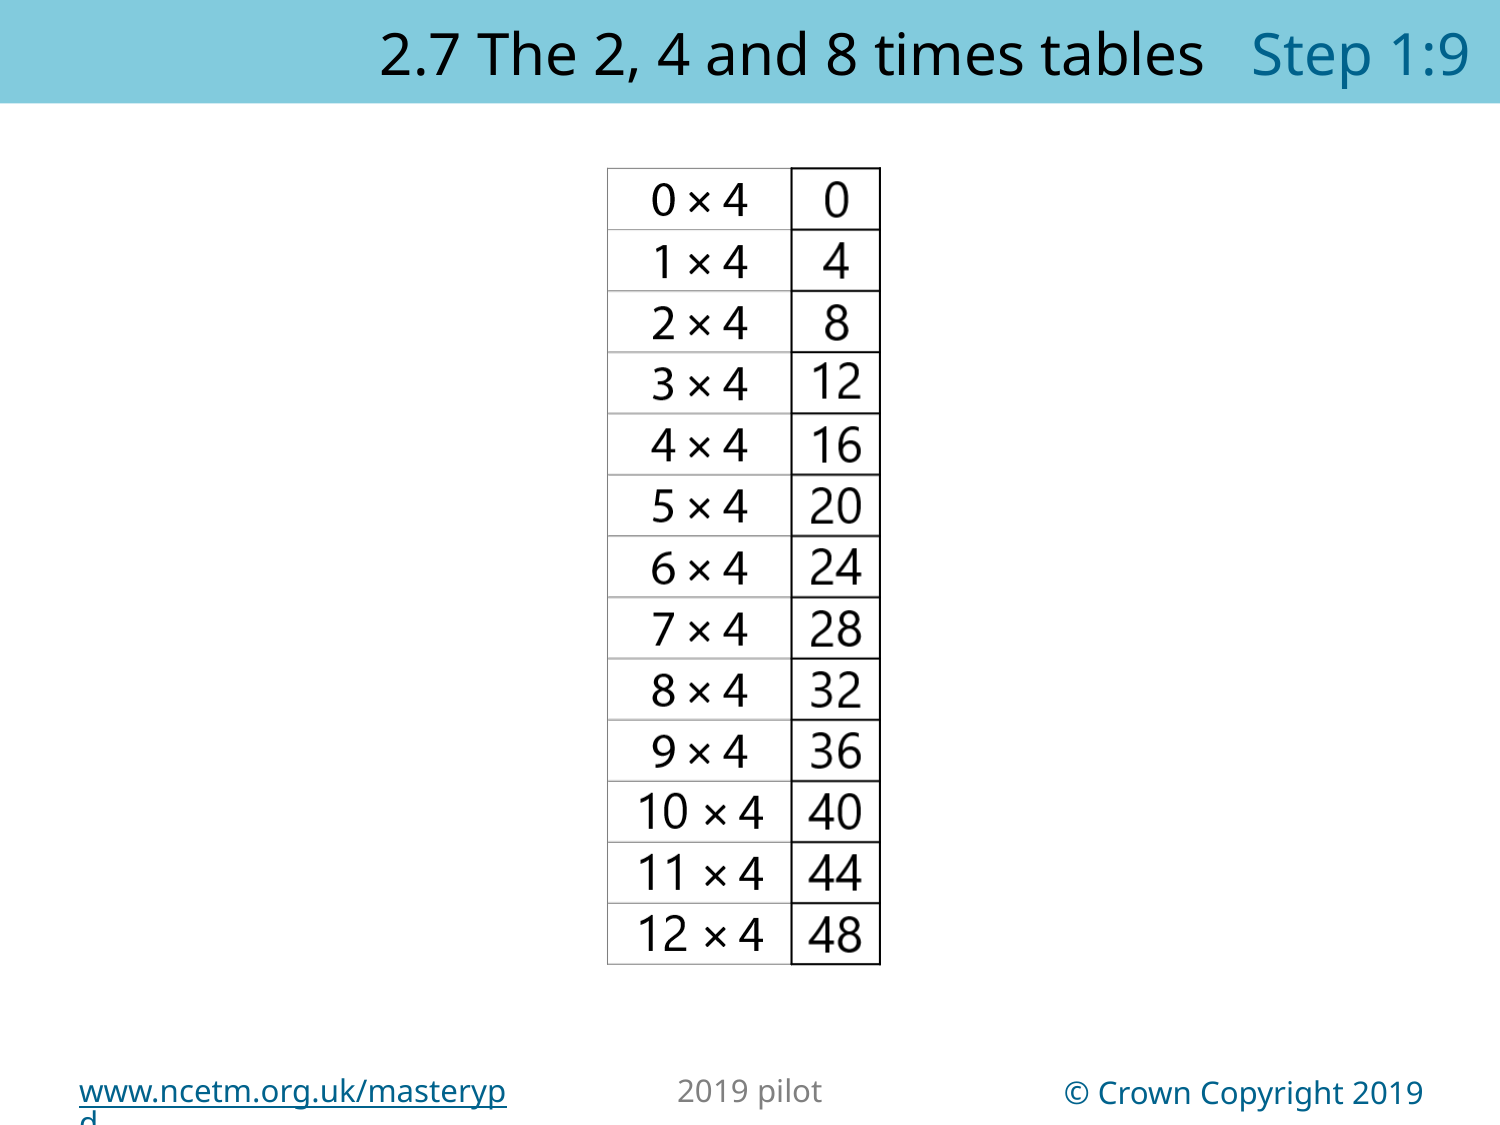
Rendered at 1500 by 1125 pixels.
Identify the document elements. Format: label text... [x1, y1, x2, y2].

list 2.7 The 2, 4 and 8 times tables Step 1:9 [0, 0, 1500, 104]
picture [605, 153, 895, 995]
